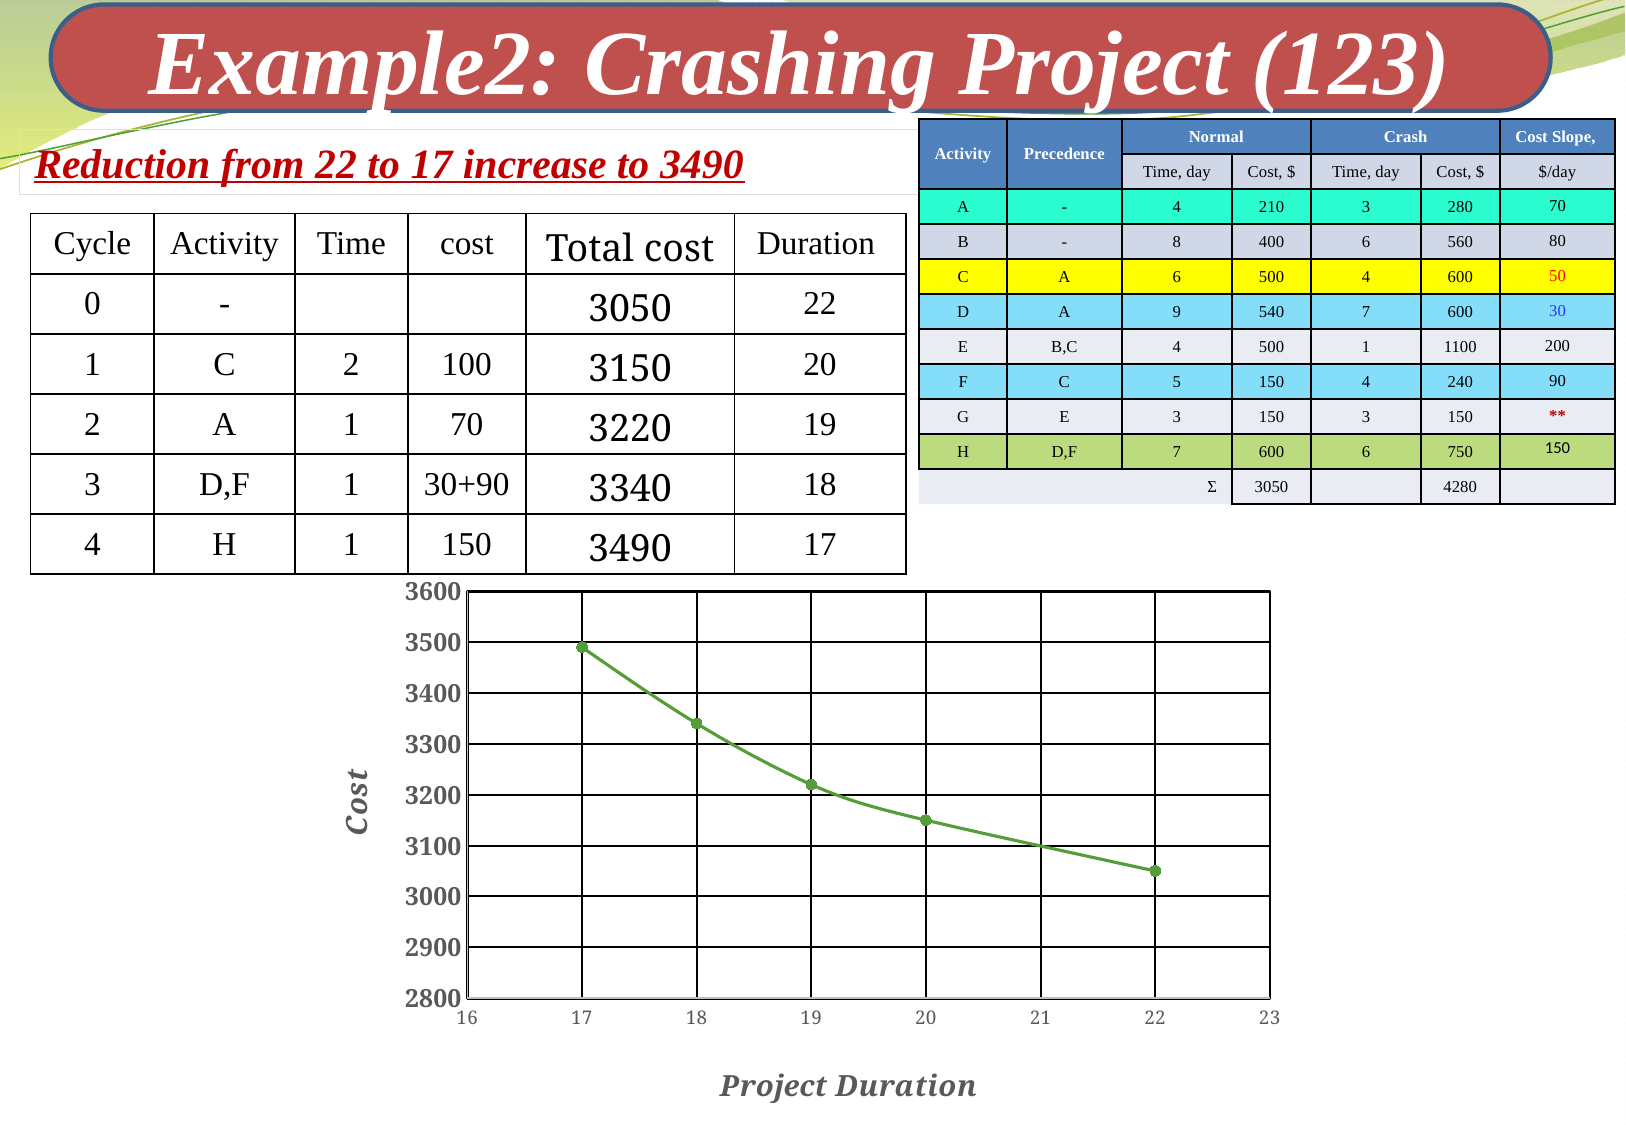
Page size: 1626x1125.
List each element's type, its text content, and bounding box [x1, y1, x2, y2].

table_cell 22 [735, 275, 905, 333]
table_cell - [1008, 225, 1121, 258]
table_cell 3050 [527, 275, 734, 333]
table_cell 7 [1312, 295, 1420, 328]
table_cell 70 [409, 395, 525, 453]
table_cell C [920, 260, 1006, 293]
table_cell 4 [1123, 330, 1231, 363]
table_cell 150 [409, 515, 525, 562]
table_cell 4 [1312, 260, 1420, 293]
table_cell 5 [1123, 365, 1231, 398]
table_cell A [155, 395, 294, 453]
table_header Total cost [527, 214, 734, 273]
table_cell 100 [409, 335, 525, 393]
table_cell 500 [1233, 330, 1310, 363]
table_cell 400 [1233, 225, 1310, 258]
table_cell 1 [31, 335, 153, 393]
table_cell 540 [1233, 295, 1310, 328]
table_cell - [1008, 190, 1121, 223]
table_header Normal [1123, 120, 1310, 153]
table_header Activity [920, 120, 1006, 188]
table_cell [919, 470, 1007, 504]
table_cell 1100 [1422, 330, 1499, 363]
table_cell 150 [1233, 400, 1310, 433]
table_cell 3340 [527, 455, 734, 513]
table_cell 200 [1501, 330, 1614, 363]
table_cell 19 [735, 395, 905, 453]
table_cell ** [1501, 400, 1614, 433]
table_cell 3150 [527, 335, 734, 393]
table_cell D [920, 295, 1006, 328]
table_cell [1501, 470, 1614, 503]
table_header Cost Slope, [1501, 120, 1614, 153]
table_cell 4 [1123, 190, 1231, 223]
table_cell 50 [1501, 260, 1614, 293]
table_cell 17 [735, 515, 905, 562]
table_cell [1312, 470, 1420, 503]
table_cell E [920, 330, 1006, 363]
table_cell B,C [1008, 330, 1121, 363]
table_cell G [920, 400, 1006, 433]
table_cell 90 [1501, 365, 1614, 398]
table_cell 4 [31, 515, 153, 573]
table_cell 750 [1422, 435, 1499, 468]
table_cell 2 [31, 395, 153, 453]
table_cell 4 [1312, 365, 1420, 398]
table_header Duration [735, 214, 905, 273]
table_header Crash [1312, 120, 1499, 153]
table_cell 4280 [1422, 470, 1499, 503]
table_cell D,F [1008, 435, 1121, 468]
table_cell 7 [1123, 435, 1231, 468]
table_cell 80 [1501, 225, 1614, 258]
table_cell 150 [1233, 365, 1310, 398]
table_cell 280 [1422, 190, 1499, 223]
table_cell H [920, 435, 1006, 468]
table_cell 600 [1233, 435, 1310, 468]
table_cell A [1008, 260, 1121, 293]
table_cell H [155, 515, 294, 573]
table_cell 30 [1501, 295, 1614, 328]
table_cell D,F [155, 455, 294, 513]
table_cell 1 [296, 515, 407, 573]
table_cell 3220 [527, 395, 734, 453]
table_cell 6 [1123, 260, 1231, 293]
table_cell A [1008, 295, 1121, 328]
table_cell 30+90 [409, 455, 525, 513]
table_cell 240 [1422, 365, 1499, 398]
table_cell 3 [1123, 400, 1231, 433]
table_cell 1 [296, 395, 407, 453]
table_cell C [155, 335, 294, 393]
text_box Reduction from 22 to 17 increase to 3490 [19, 129, 918, 195]
table_cell 3 [1312, 190, 1420, 223]
table_cell [409, 275, 525, 333]
text_box Example2: Crashing Project (123) [50, 4, 1551, 111]
table_cell C [1008, 365, 1121, 398]
table_cell 9 [1123, 295, 1231, 328]
table_cell 1 [1312, 330, 1420, 363]
table_cell Cost, $ [1233, 155, 1310, 188]
table_cell 3 [31, 455, 153, 513]
table_cell 150 [1501, 435, 1614, 468]
table_cell 150 [1422, 400, 1499, 433]
table_cell Time, day [1312, 155, 1420, 188]
table_cell 1 [296, 455, 407, 513]
table_cell 6 [1312, 225, 1420, 258]
table_cell 2 [296, 335, 407, 393]
table_cell 560 [1422, 225, 1499, 258]
table_header Precedence [1008, 120, 1121, 188]
table_cell [296, 275, 407, 333]
table_cell 6 [1312, 435, 1420, 468]
table_cell Cost, $ [1422, 155, 1499, 188]
table_cell 3490 [527, 515, 734, 562]
table_header Time [296, 214, 407, 273]
table_cell $/day [1501, 155, 1614, 188]
table_cell 20 [735, 335, 905, 393]
table_header cost [409, 214, 525, 273]
table_cell 70 [1501, 190, 1614, 223]
table_cell E [1008, 400, 1121, 433]
table_cell F [920, 365, 1006, 398]
table_cell 8 [1123, 225, 1231, 258]
table_cell 500 [1233, 260, 1310, 293]
table_cell 18 [735, 455, 905, 513]
table_cell [1007, 470, 1122, 504]
table_cell 3 [1312, 400, 1420, 433]
table_cell 600 [1422, 260, 1499, 293]
table_cell Time, day [1123, 155, 1231, 188]
table_cell Σ [1122, 470, 1231, 504]
table_cell B [920, 225, 1006, 258]
table_cell 600 [1422, 295, 1499, 328]
table_header Cycle [31, 214, 153, 273]
table_cell 210 [1233, 190, 1310, 223]
table_cell 3050 [1233, 470, 1310, 503]
table_cell - [155, 275, 294, 333]
table_header Activity [155, 214, 294, 273]
table_cell 0 [31, 275, 153, 333]
table_cell A [920, 190, 1006, 223]
chart [300, 562, 1301, 1125]
